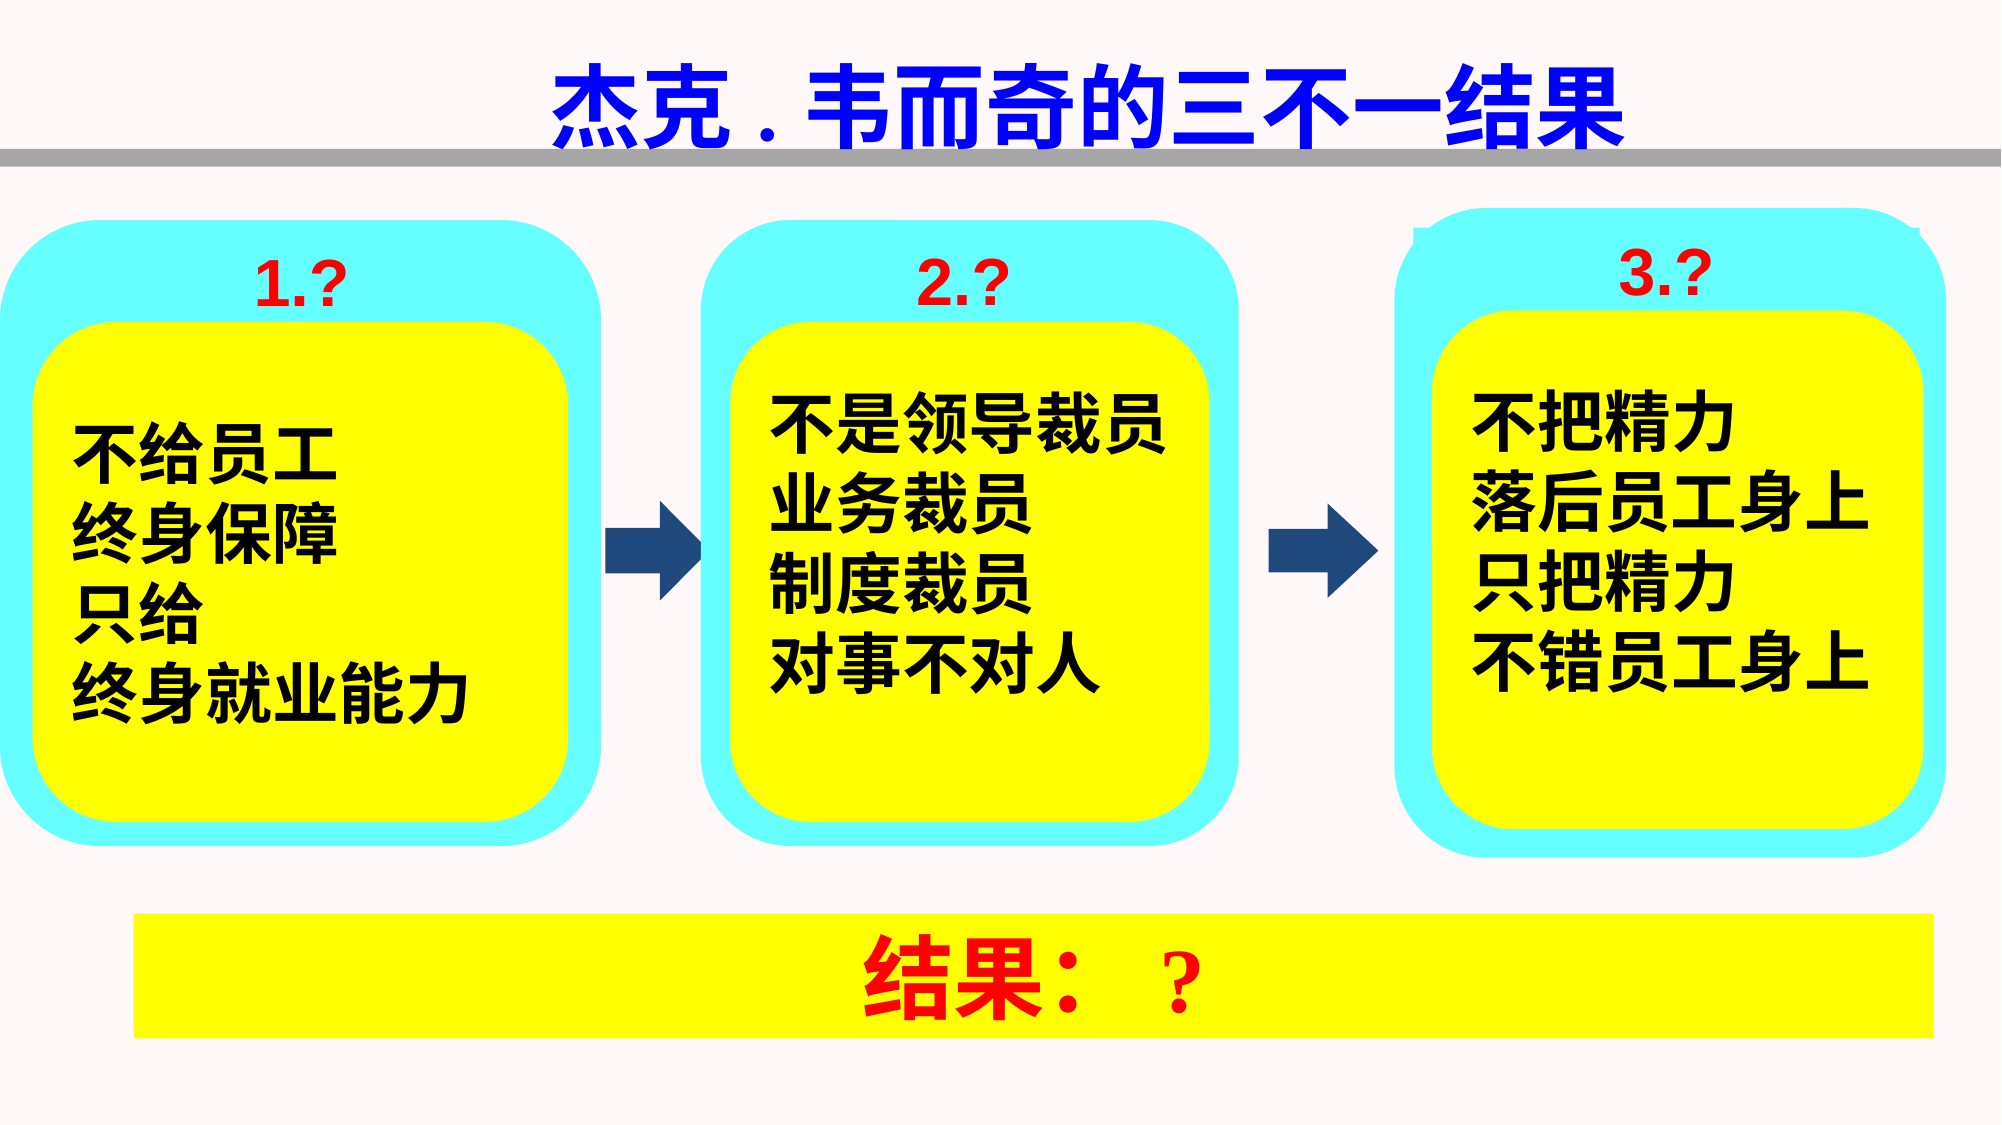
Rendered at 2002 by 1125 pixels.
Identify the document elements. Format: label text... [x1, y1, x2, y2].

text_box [0, 219, 602, 847]
text_box 结果：? [133, 913, 1934, 1039]
text_box [1268, 503, 1379, 598]
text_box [1394, 207, 1947, 858]
text_box [606, 503, 695, 598]
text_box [700, 219, 1239, 847]
text_box 杰克.韦而奇的三不一结果 [504, 42, 1674, 148]
